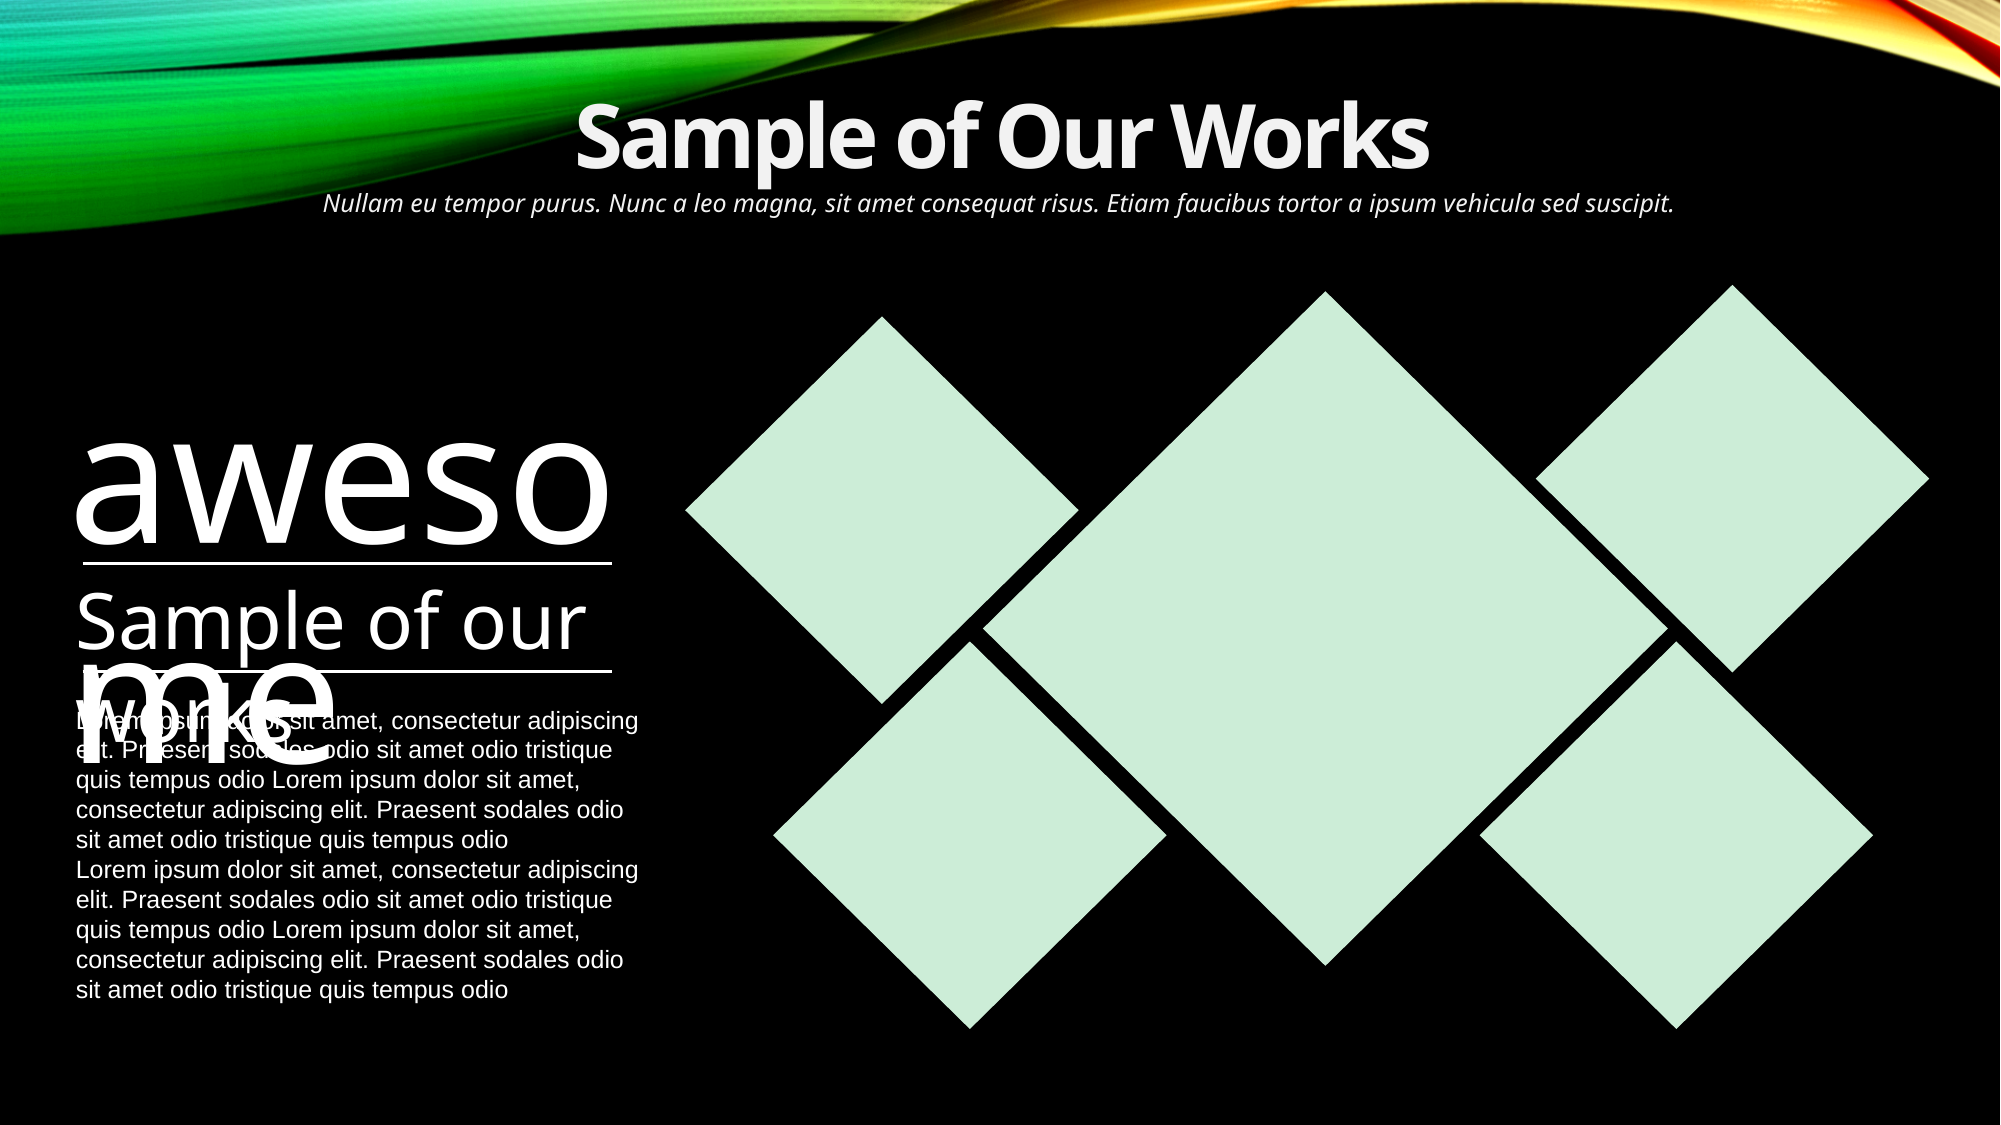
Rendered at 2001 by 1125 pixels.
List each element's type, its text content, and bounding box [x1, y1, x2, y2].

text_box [772, 640, 1167, 1030]
text_box Lorem ipsum dolor sit amet, consectetur adipiscing elit. Praesent sodales odio sit amet odio tristique quis tempus odio Lorem ipsum dolor sit amet, consectetur adipiscing elit. Praesent sodales odio sit amet odio tristique quis tempus odio Lorem ipsum dolor sit amet, consectetur adipiscing elit. Praesent sodales odio sit amet odio tristique quis tempus odio Lorem ipsum dolor sit amet, consectetur adipiscing elit. Praesent sodales odio sit amet odio tristique quis tempus odio [61, 696, 660, 1041]
text_box Nullam eu tempor purus. Nunc a leo magna, sit amet consequat risus. Etiam faucibus tortor a ipsum vehicula sed suscipit. [123, 182, 1884, 223]
text_box Sample of our works [61, 564, 660, 696]
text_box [1535, 284, 1930, 673]
text_box awesome [53, 353, 660, 808]
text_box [1479, 640, 1874, 1030]
text_box Sample of Our Works [563, 74, 1444, 182]
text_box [982, 290, 1535, 967]
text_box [684, 315, 1080, 705]
picture [0, 0, 2000, 237]
